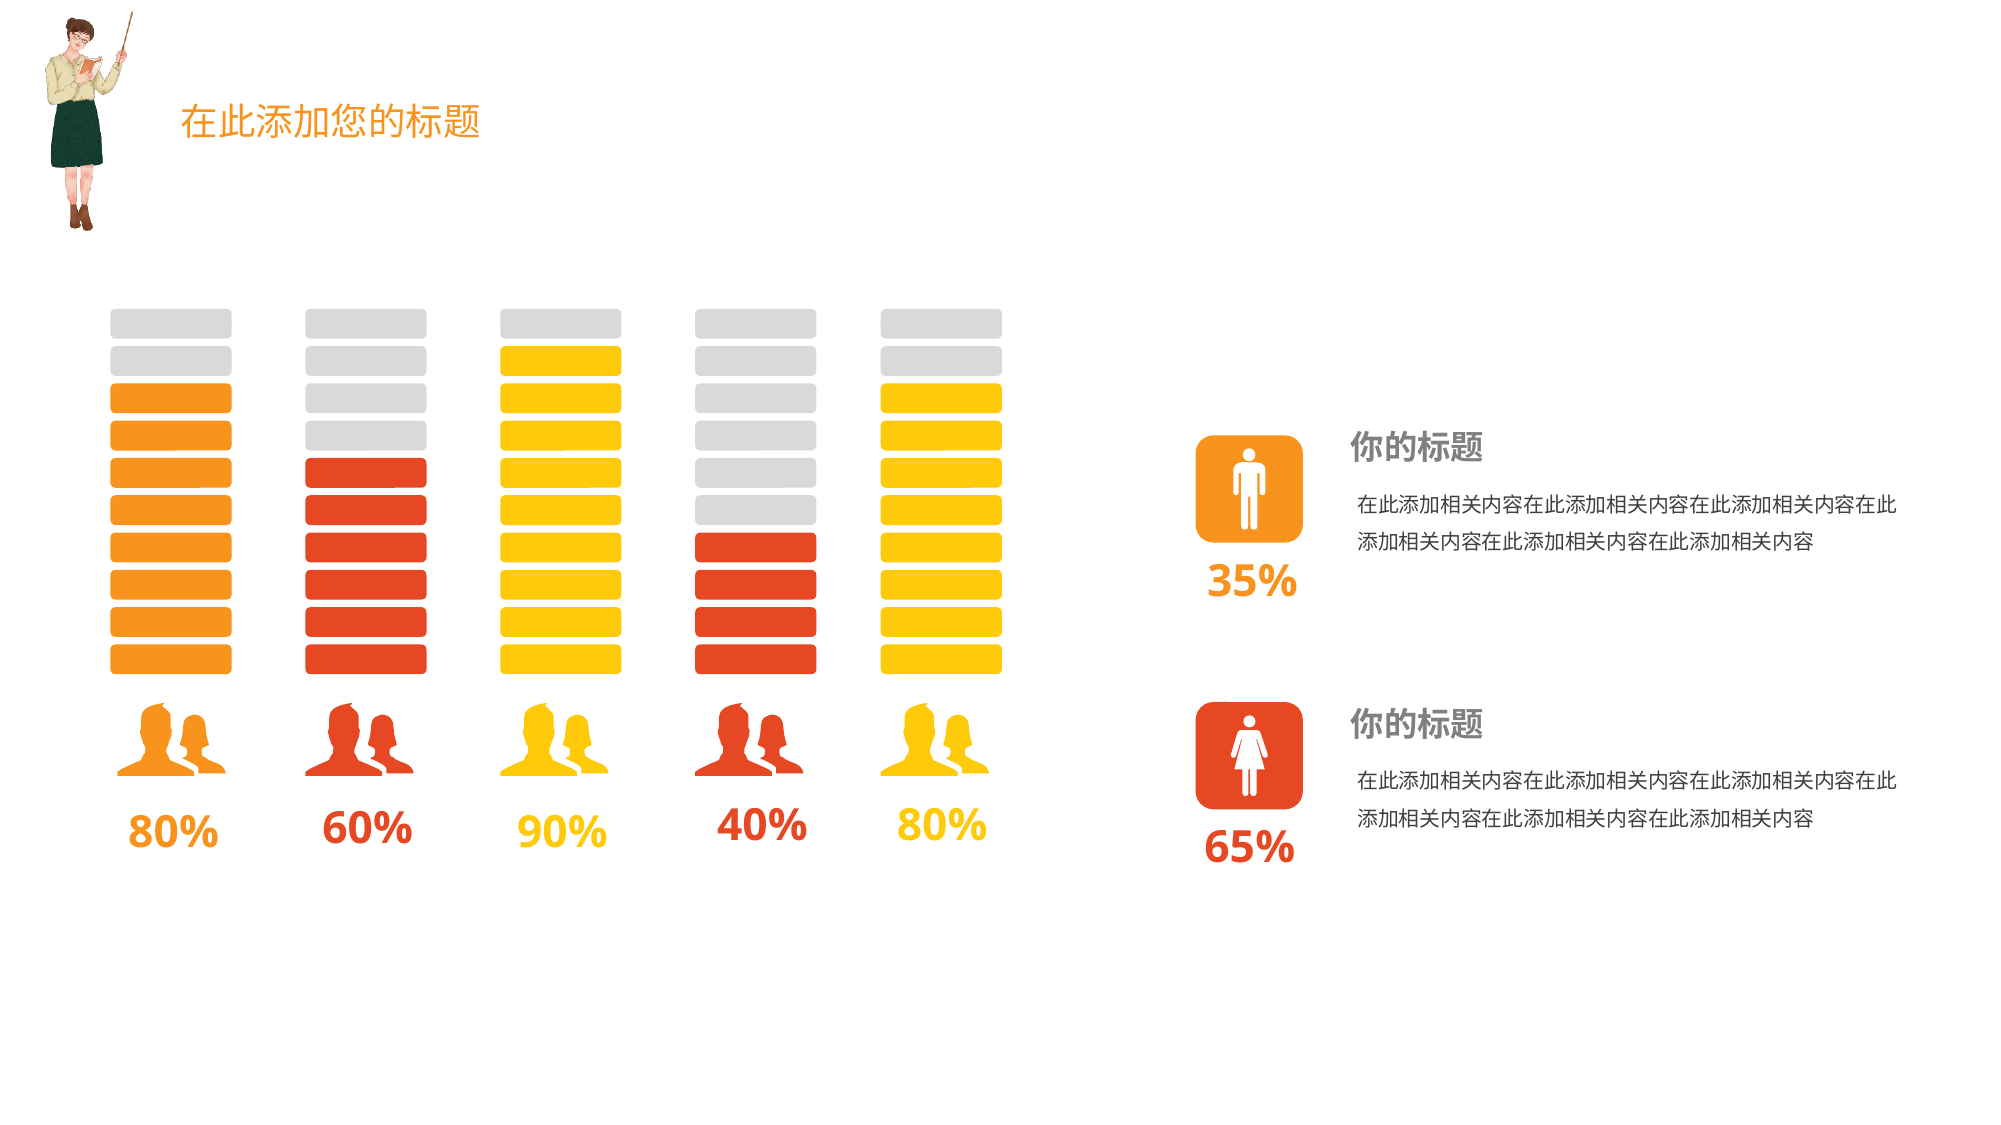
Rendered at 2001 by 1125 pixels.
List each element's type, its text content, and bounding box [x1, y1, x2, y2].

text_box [305, 703, 414, 776]
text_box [695, 308, 817, 675]
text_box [500, 703, 609, 776]
text_box 65% [1203, 818, 1297, 872]
text_box 在此添加相关内容在此添加相关内容在此添加相关内容在此添加相关内容在此添加相关内容在此添加相关内容 [1357, 479, 1904, 554]
text_box 80% [103, 795, 244, 864]
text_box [695, 703, 804, 776]
text_box 你的标题 [1350, 426, 1484, 467]
picture [41, 11, 133, 231]
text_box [880, 308, 1002, 675]
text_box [110, 308, 232, 675]
text_box 60% [297, 791, 438, 860]
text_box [117, 703, 226, 776]
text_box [305, 308, 427, 675]
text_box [880, 703, 990, 776]
text_box 40% [683, 788, 842, 857]
text_box 35% [1206, 552, 1300, 606]
text_box 90% [492, 795, 633, 864]
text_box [1195, 435, 1303, 543]
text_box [500, 308, 622, 675]
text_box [1195, 702, 1303, 810]
text_box 在此添加相关内容在此添加相关内容在此添加相关内容在此添加相关内容在此添加相关内容在此添加相关内容 [1357, 755, 1904, 831]
text_box 80% [854, 788, 1031, 857]
text_box 你的标题 [1350, 703, 1484, 744]
